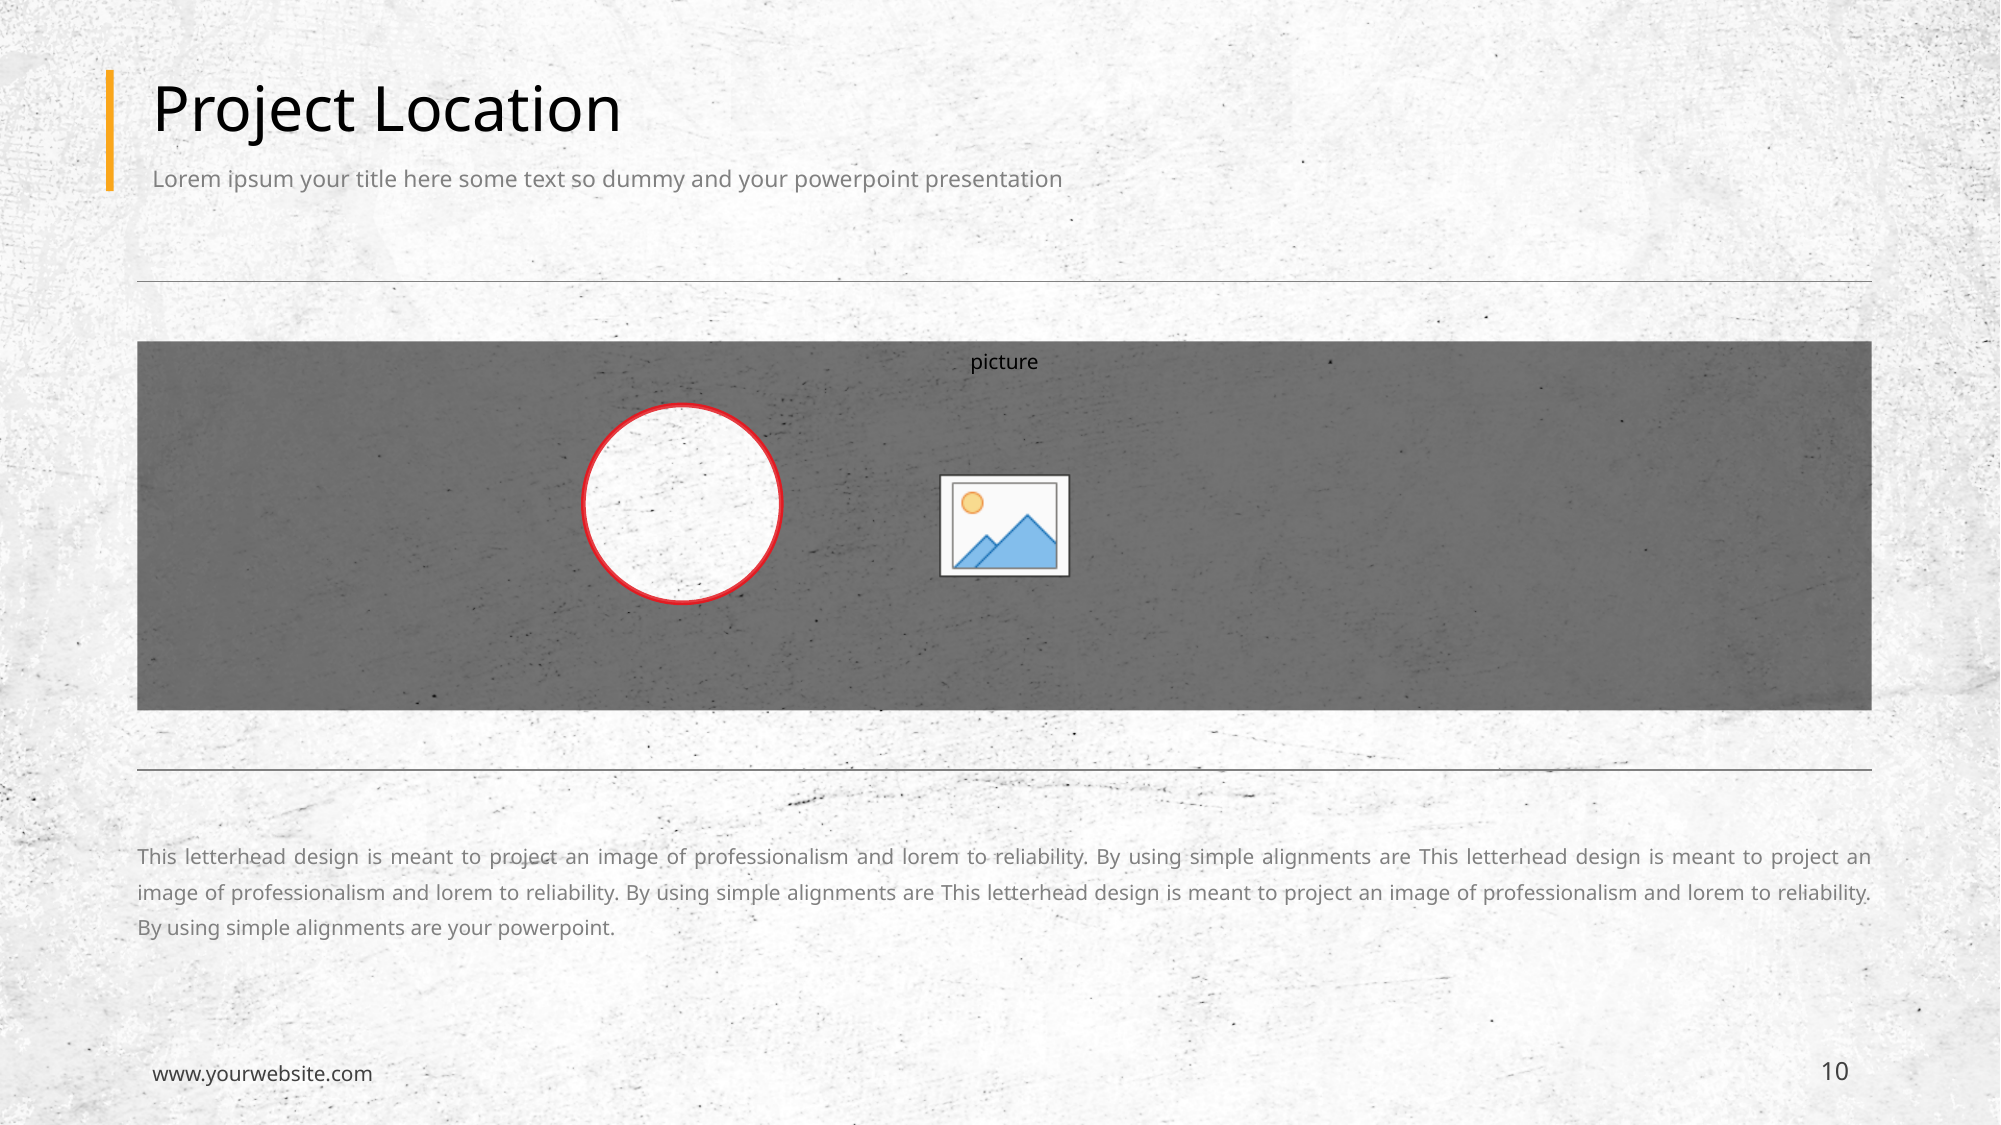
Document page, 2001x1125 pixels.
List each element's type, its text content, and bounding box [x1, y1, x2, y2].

text_box [105, 69, 115, 192]
text_box This letterhead design is meant to project an image of professionalism and lorem to reliability. By using simple alignments are This letterhead design is meant to project an image of professionalism and lorem to reliability. By using simple alignments are This letterhead design is meant to project an image of professionalism and lorem to reliability. By using simple alignments are your powerpoint. [137, 801, 1872, 971]
footer www.yourwebsite.com [137, 1042, 462, 1103]
title Project Location [137, 55, 1863, 160]
list Lorem ipsum your title here some text so dummy and your powerpoint presentation [137, 160, 1863, 207]
slide_number 10 [1797, 1039, 1872, 1106]
picture [0, 0, 2000, 1125]
